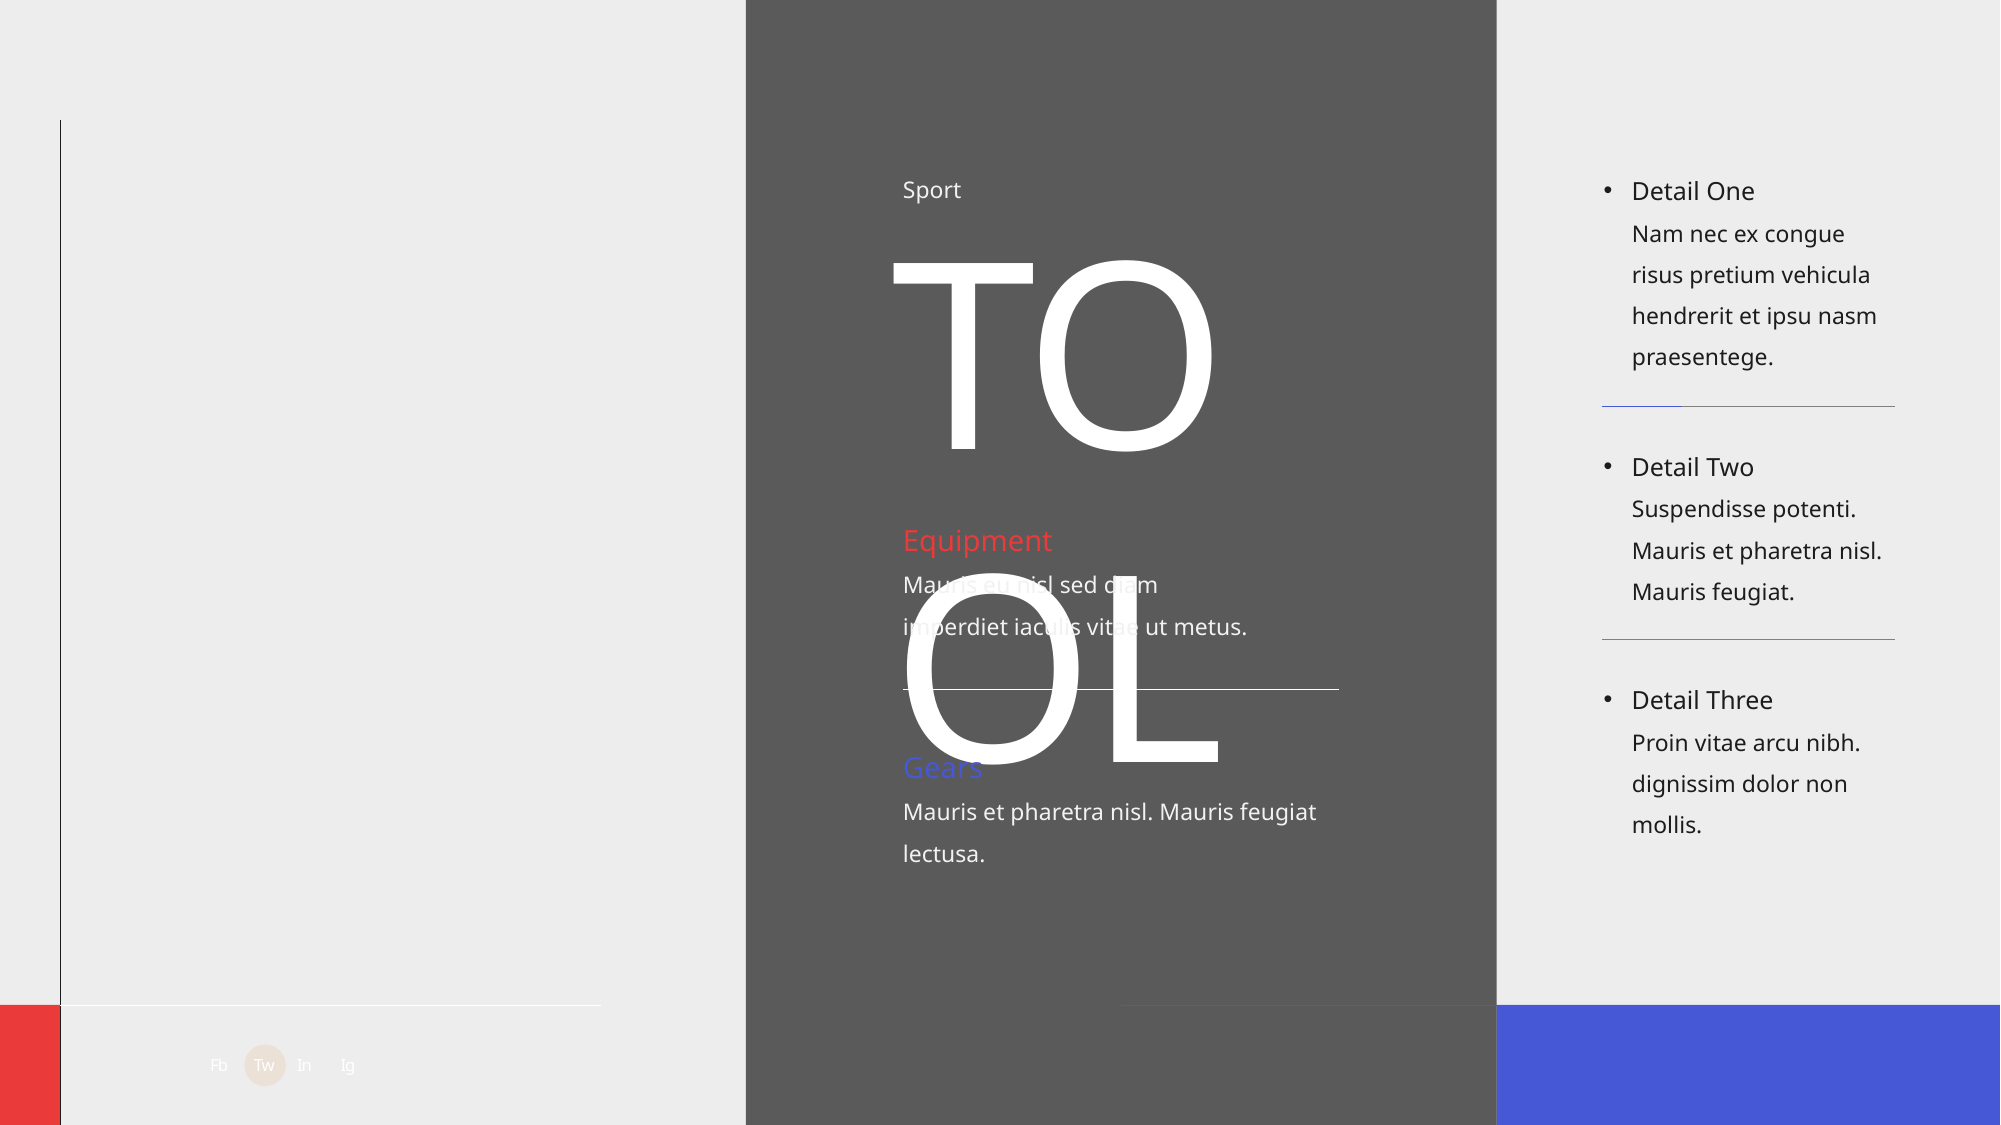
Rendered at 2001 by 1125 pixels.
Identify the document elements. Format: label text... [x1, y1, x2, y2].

picture [59, 0, 1497, 1125]
text_box Detail Three [1603, 684, 1896, 714]
text_box Proin vitae arcu nibh. dignissim dolor non mollis. [1603, 714, 1896, 839]
text_box Nam nec ex congue risus pretium vehicula hendrerit et ipsu nasm praesentege. [1603, 205, 1896, 371]
text_box Detail Two [1603, 451, 1896, 481]
text_box Detail One [1603, 175, 1896, 205]
text_box Suspendisse potenti. Mauris et pharetra nisl. Mauris feugiat. [1603, 481, 1896, 605]
